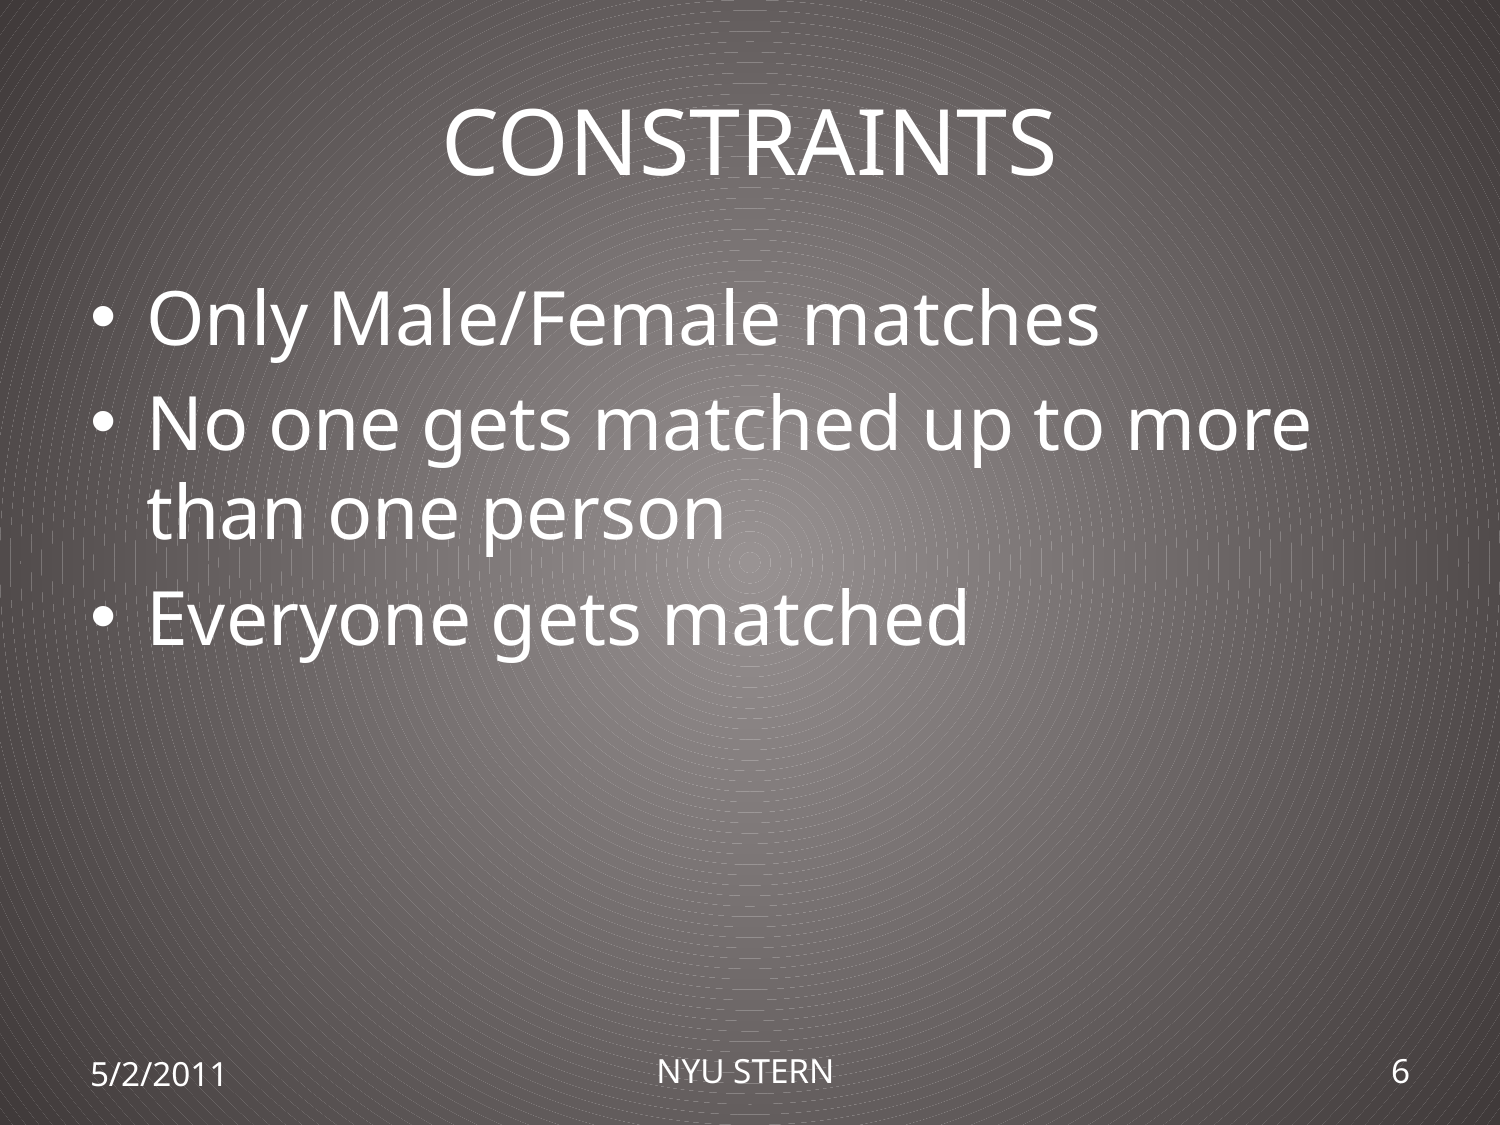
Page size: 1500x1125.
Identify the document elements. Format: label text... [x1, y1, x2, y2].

slide_number 6 [1074, 1042, 1425, 1103]
list Only Male/Female matches No one gets matched up to more than one person Everyone gets matched [75, 262, 1425, 1005]
footer NYU STERN [512, 1042, 988, 1103]
title CONSTRAINTS [75, 45, 1425, 233]
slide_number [75, 1042, 425, 1103]
